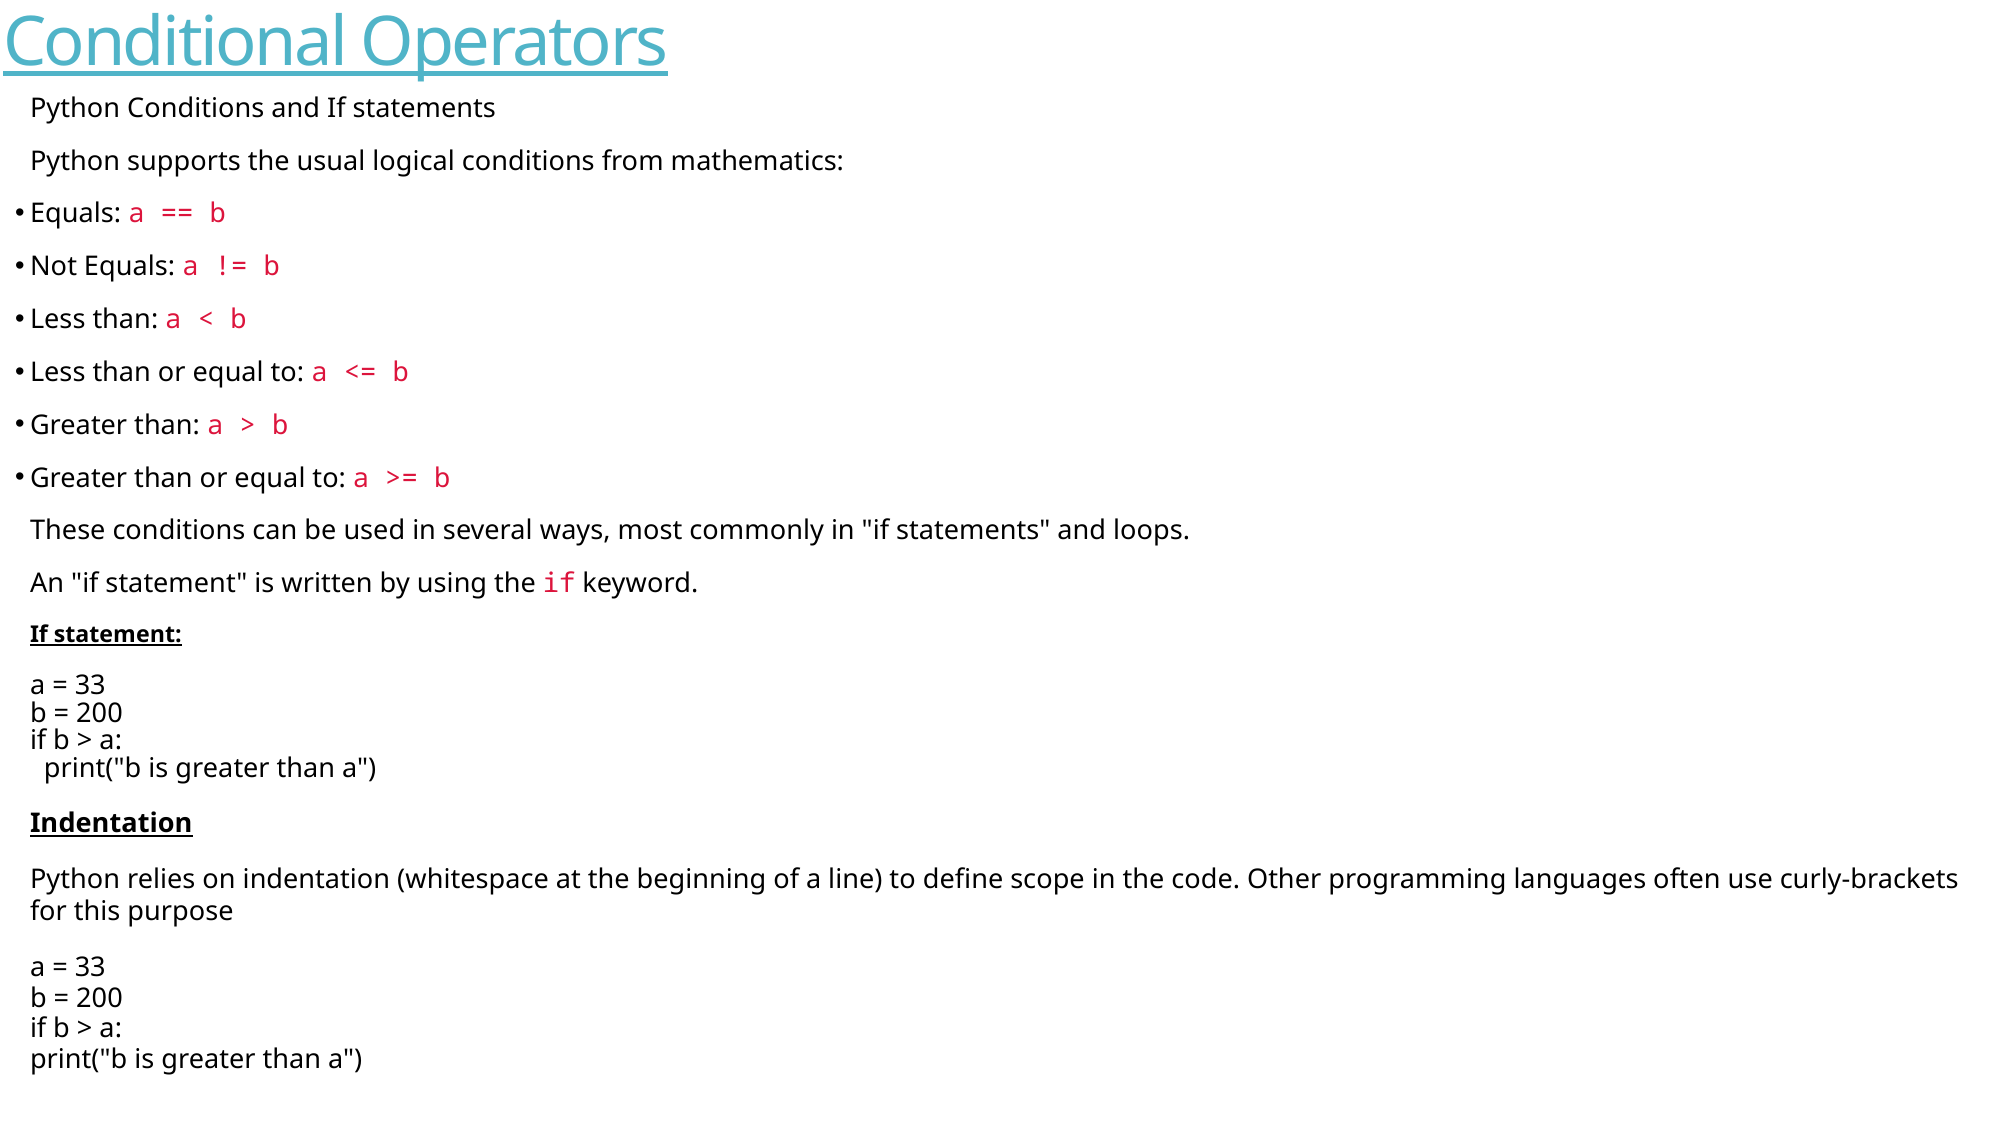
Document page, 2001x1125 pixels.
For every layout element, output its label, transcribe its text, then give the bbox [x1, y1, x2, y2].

title Conditional Operators [0, 1, 1756, 87]
list Python Conditions and If statements Python supports the usual logical conditions from mathematics: Equals: a == b Not Equals: a != b Less than: a < b Less than or equal to: a <= b Greater than: a > b Greater than or equal to: a >= b These conditions can be used in several ways, most commonly in "if statements" and loops. An "if statement" is written by using the if keyword. If statement: a = 33 b = 200 if b > a: print("b is greater than a") Indentation Python relies on indentation (whitespace at the beginning of a line) to define scope in the code. Other programming languages often use curly-brackets for this purpose a = 33 b = 200 if b > a: print("b is greater than a") [0, 87, 1976, 1091]
